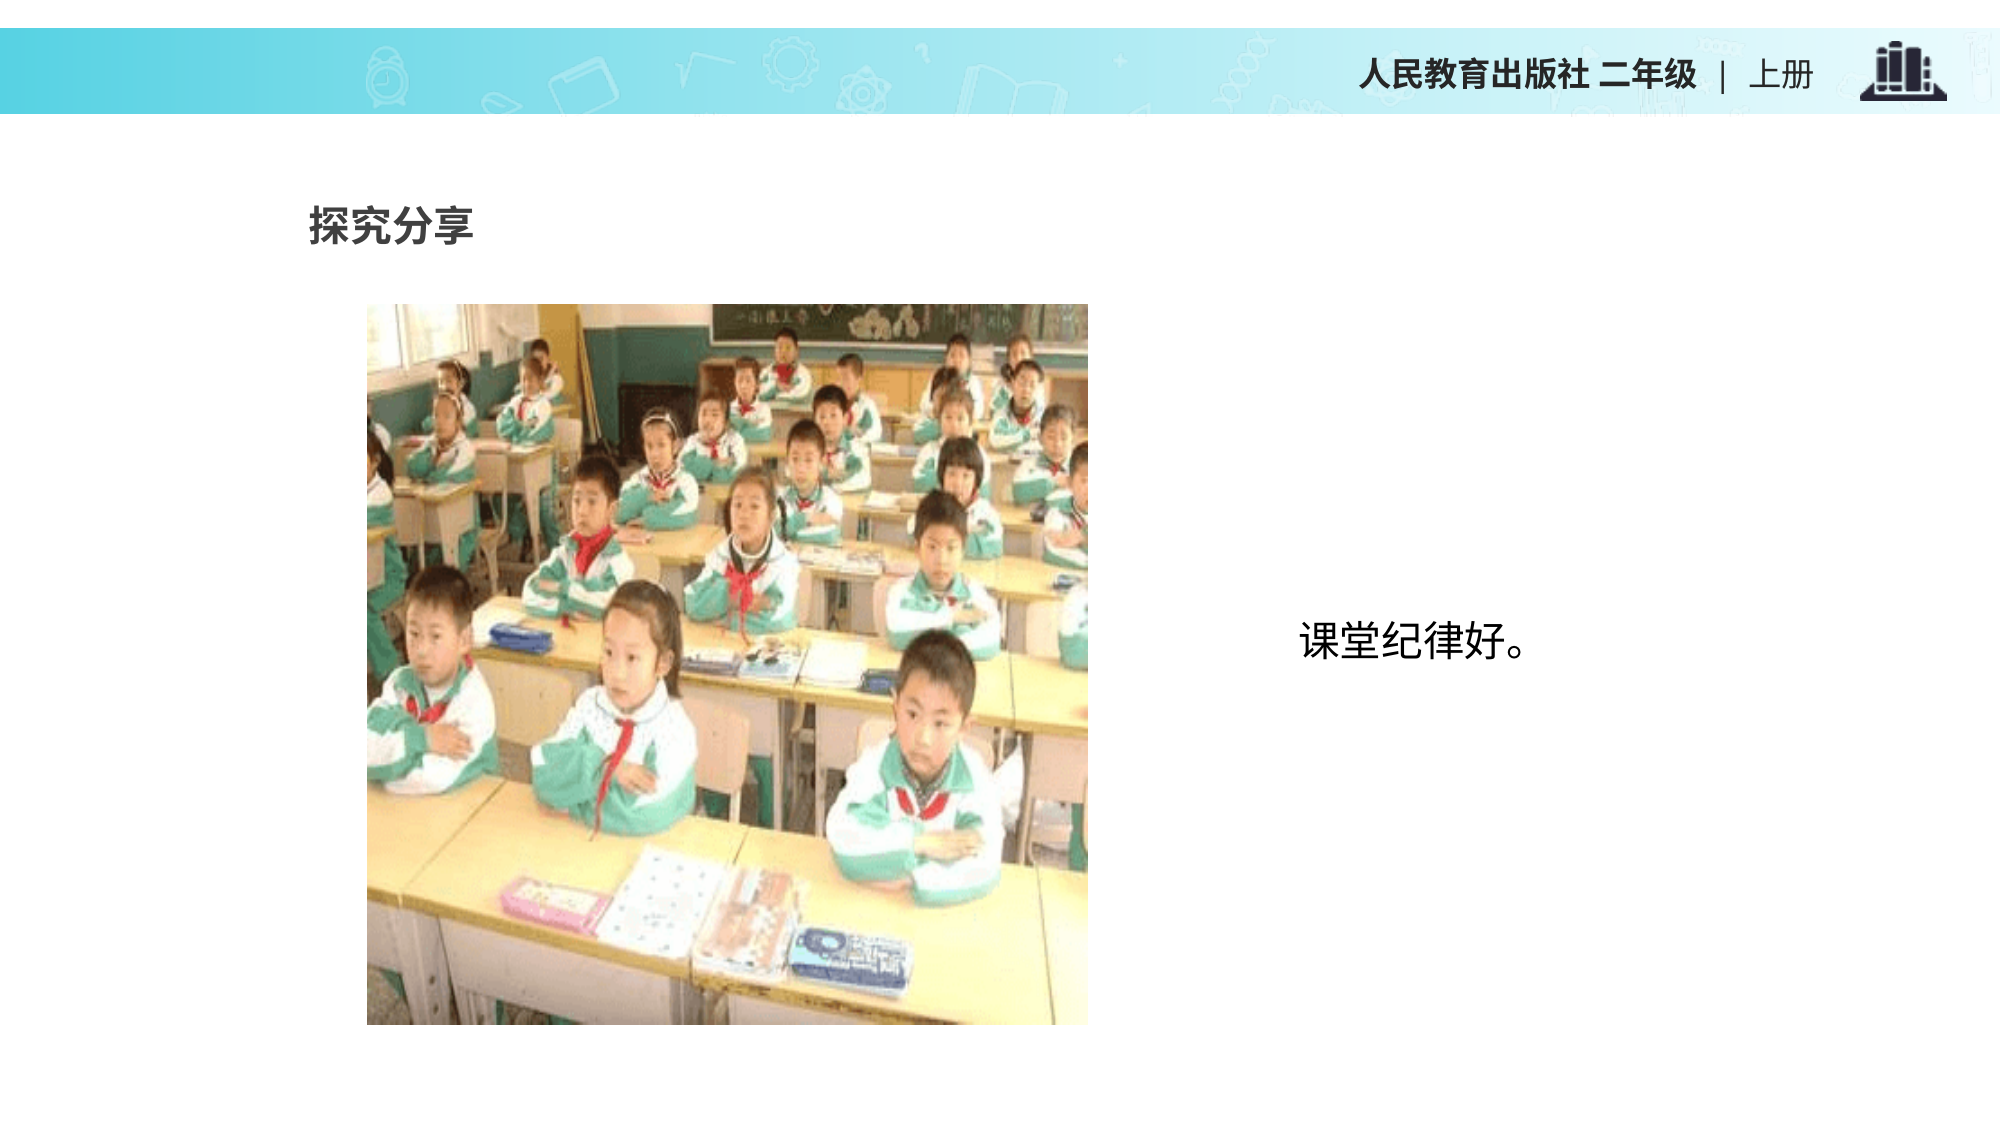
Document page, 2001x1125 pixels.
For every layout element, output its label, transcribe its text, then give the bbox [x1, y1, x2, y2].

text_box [367, 304, 1604, 1025]
text_box 探究分享 [293, 192, 491, 257]
picture [366, 31, 2000, 117]
